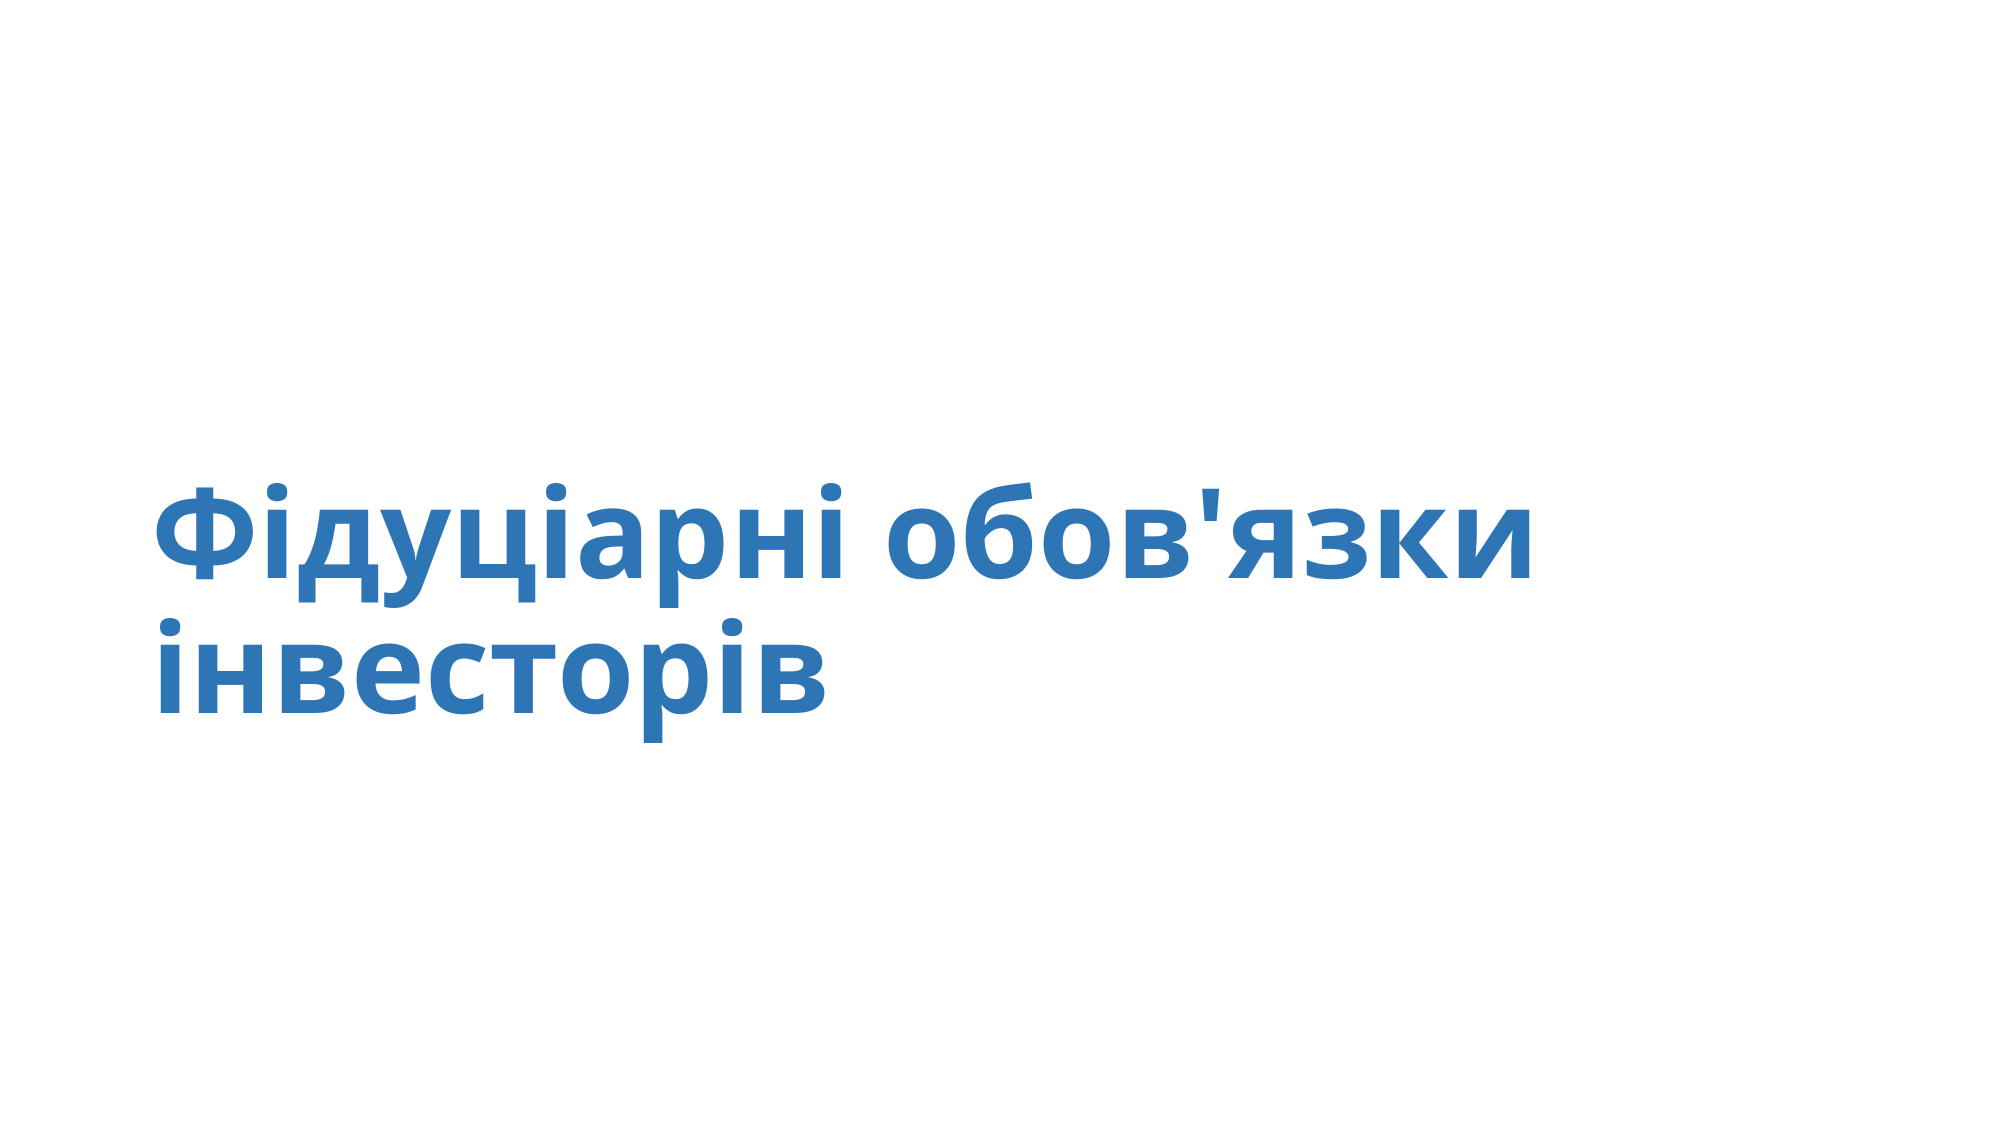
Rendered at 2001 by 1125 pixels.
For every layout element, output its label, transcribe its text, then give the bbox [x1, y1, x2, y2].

title Фідуціарні обов'язки інвесторів [136, 280, 1862, 749]
